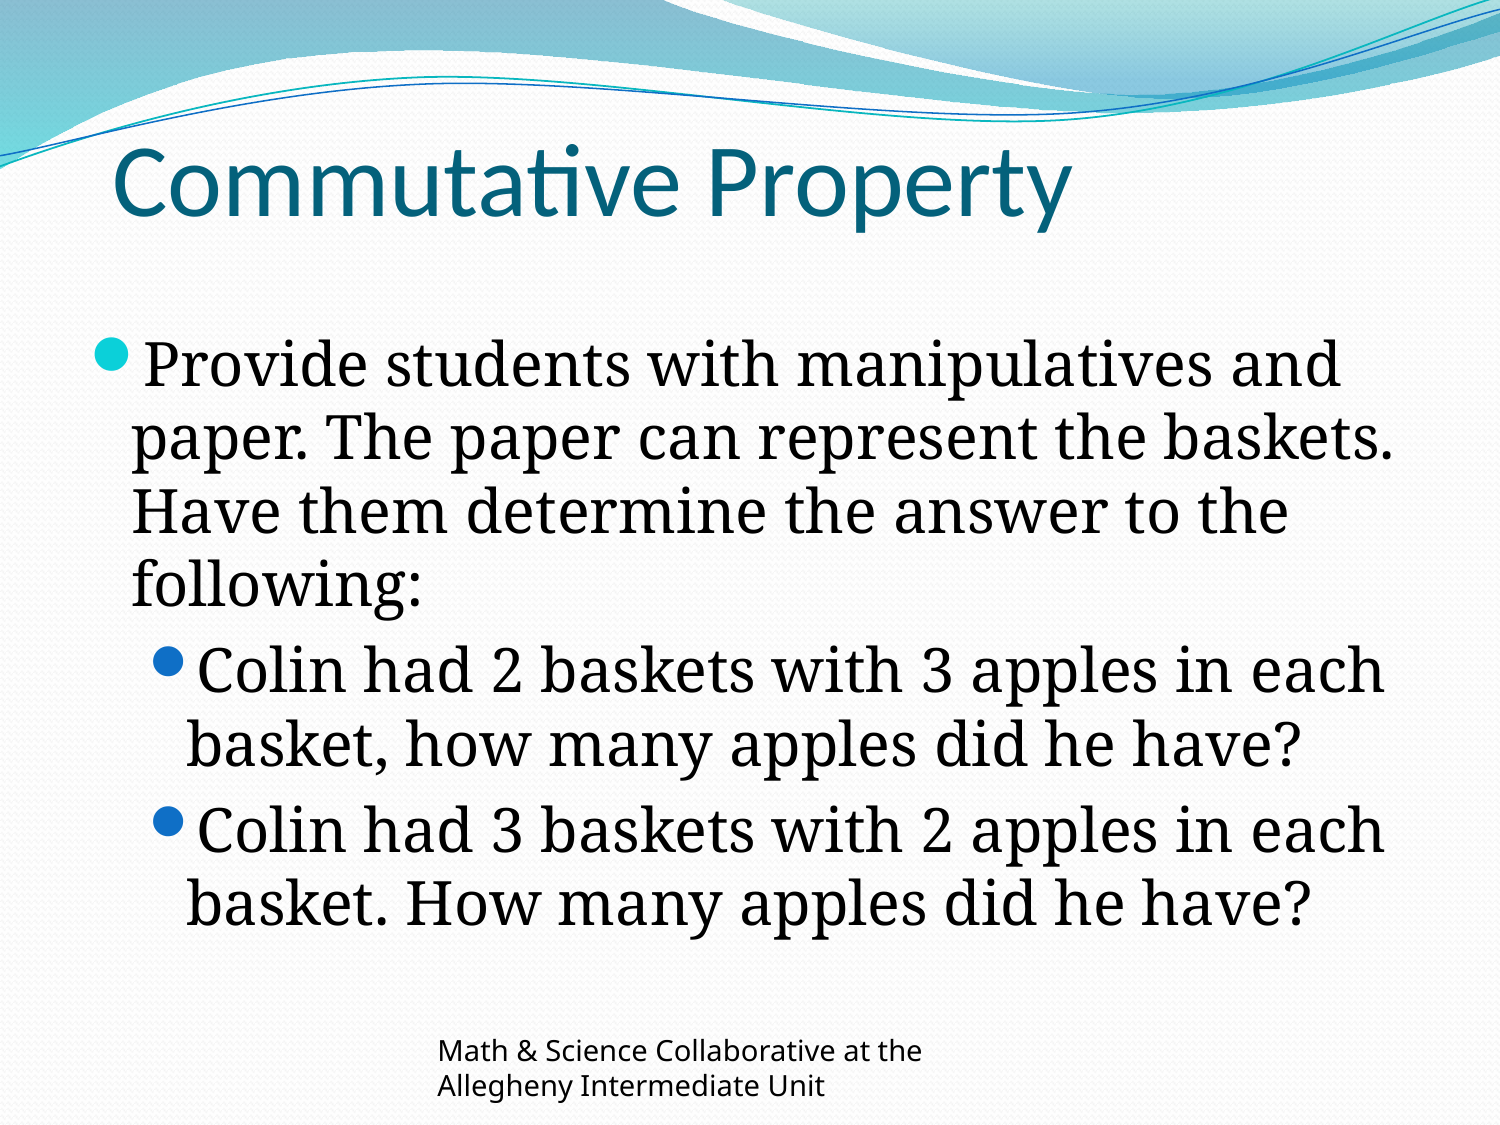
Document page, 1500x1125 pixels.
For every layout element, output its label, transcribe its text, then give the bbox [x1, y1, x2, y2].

footer Math & Science Collaborative at the Allegheny Intermediate Unit [437, 1042, 988, 1103]
list Provide students with manipulatives and paper. The paper can represent the baskets. Have them determine the answer to the following: Colin had 2 baskets with 3 apples in each basket, how many apples did he have? Colin had 3 baskets with 2 apples in each basket. How many apples did he have? [75, 317, 1425, 1038]
title Commutative Property [112, 24, 1240, 238]
